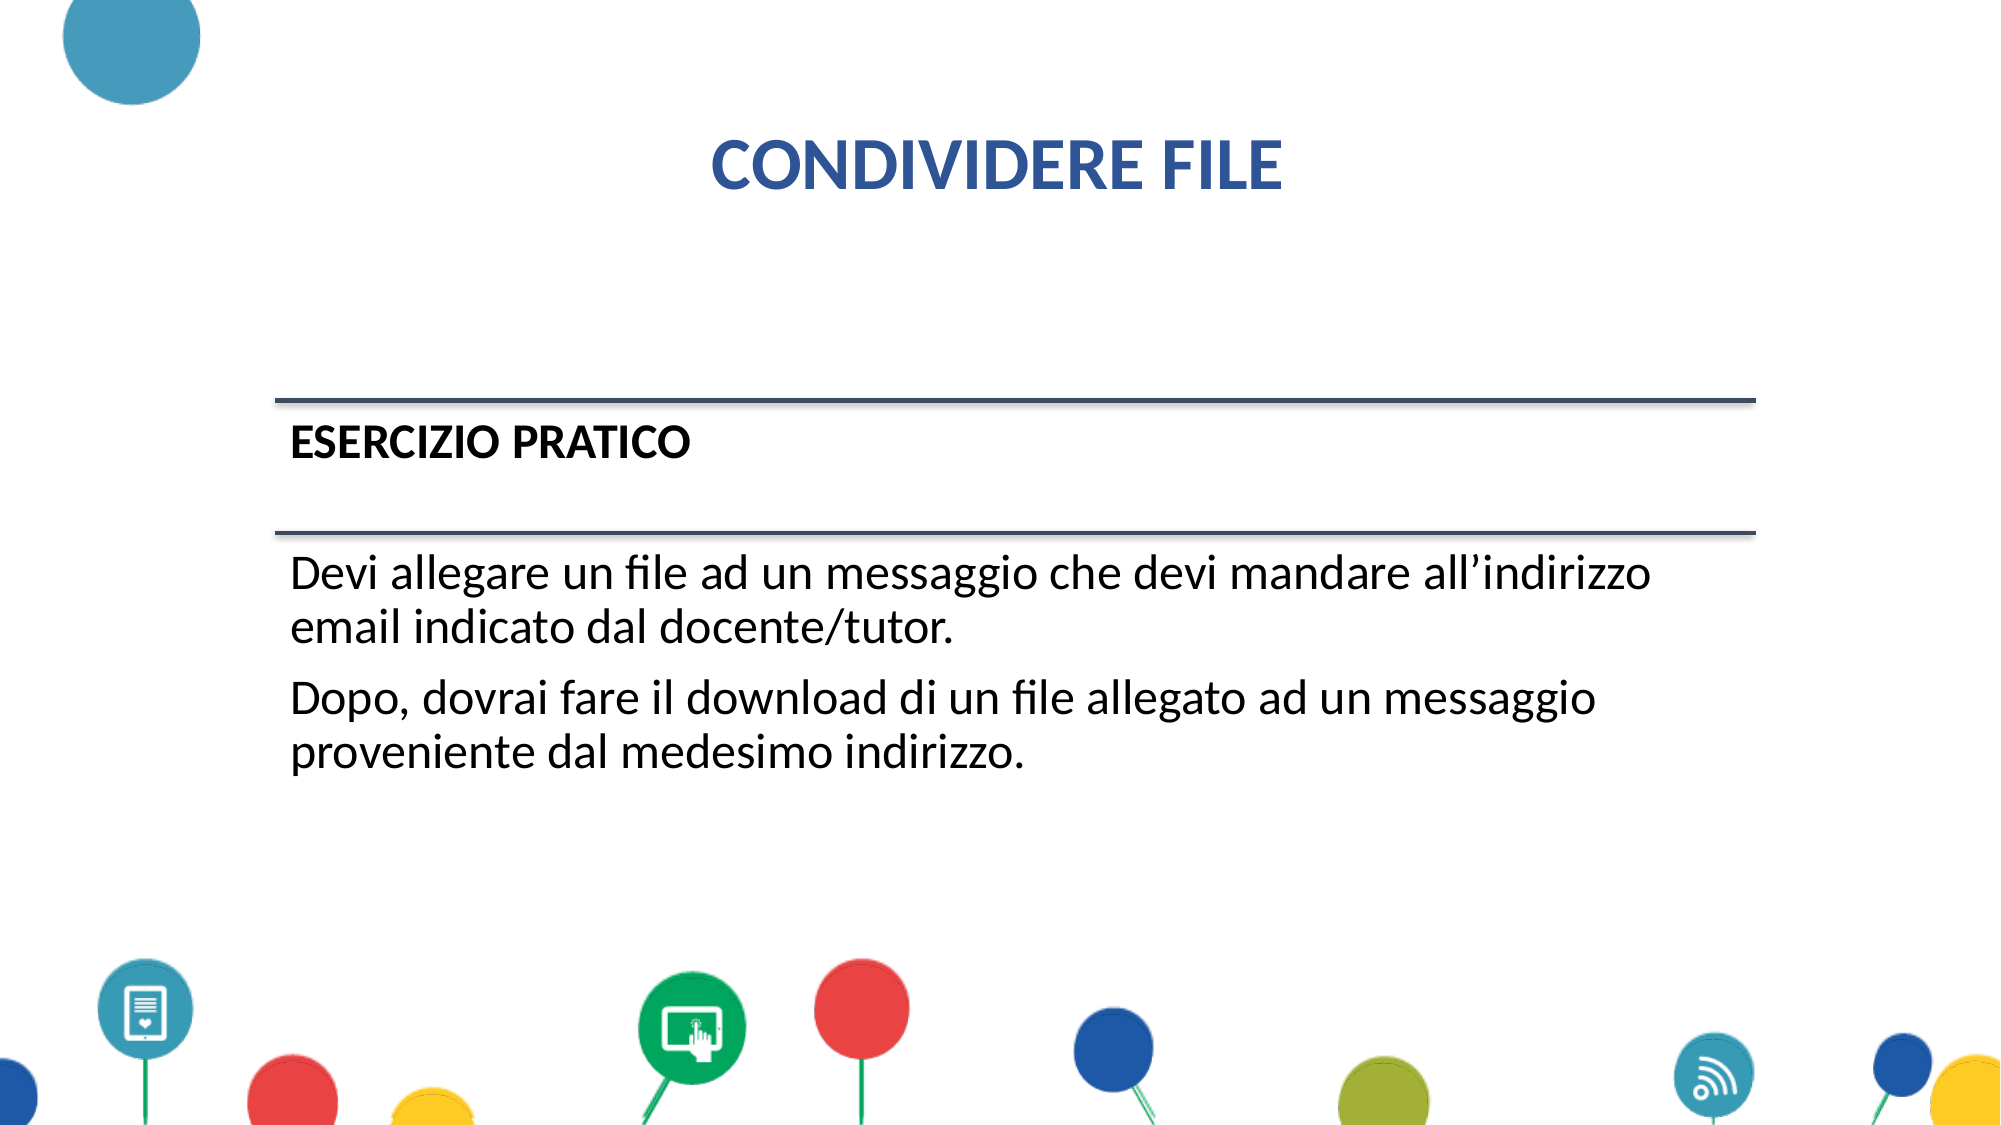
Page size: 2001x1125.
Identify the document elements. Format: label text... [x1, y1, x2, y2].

picture [0, 0, 2001, 1125]
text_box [274, 400, 1757, 845]
title Condividere file [135, 57, 1861, 275]
